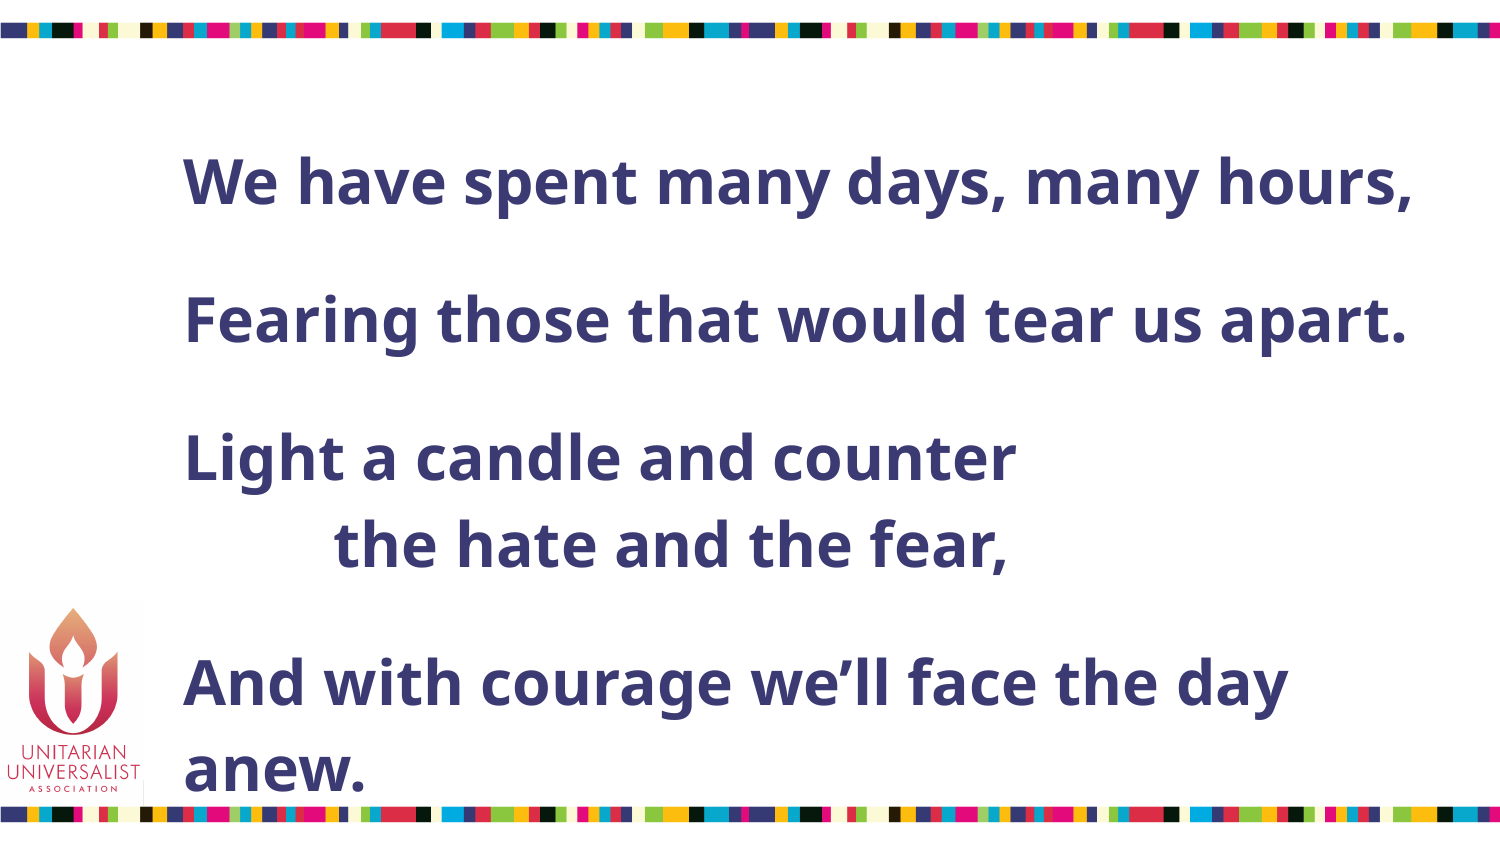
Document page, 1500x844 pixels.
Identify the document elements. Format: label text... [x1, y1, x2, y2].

picture [0, 22, 1500, 40]
picture [0, 600, 1500, 824]
text_box We have spent many days, many hours, Fearing those that would tear us apart. Light a candle and counter the hate and the fear, And with courage we’ll face the day anew. [168, 115, 1500, 806]
